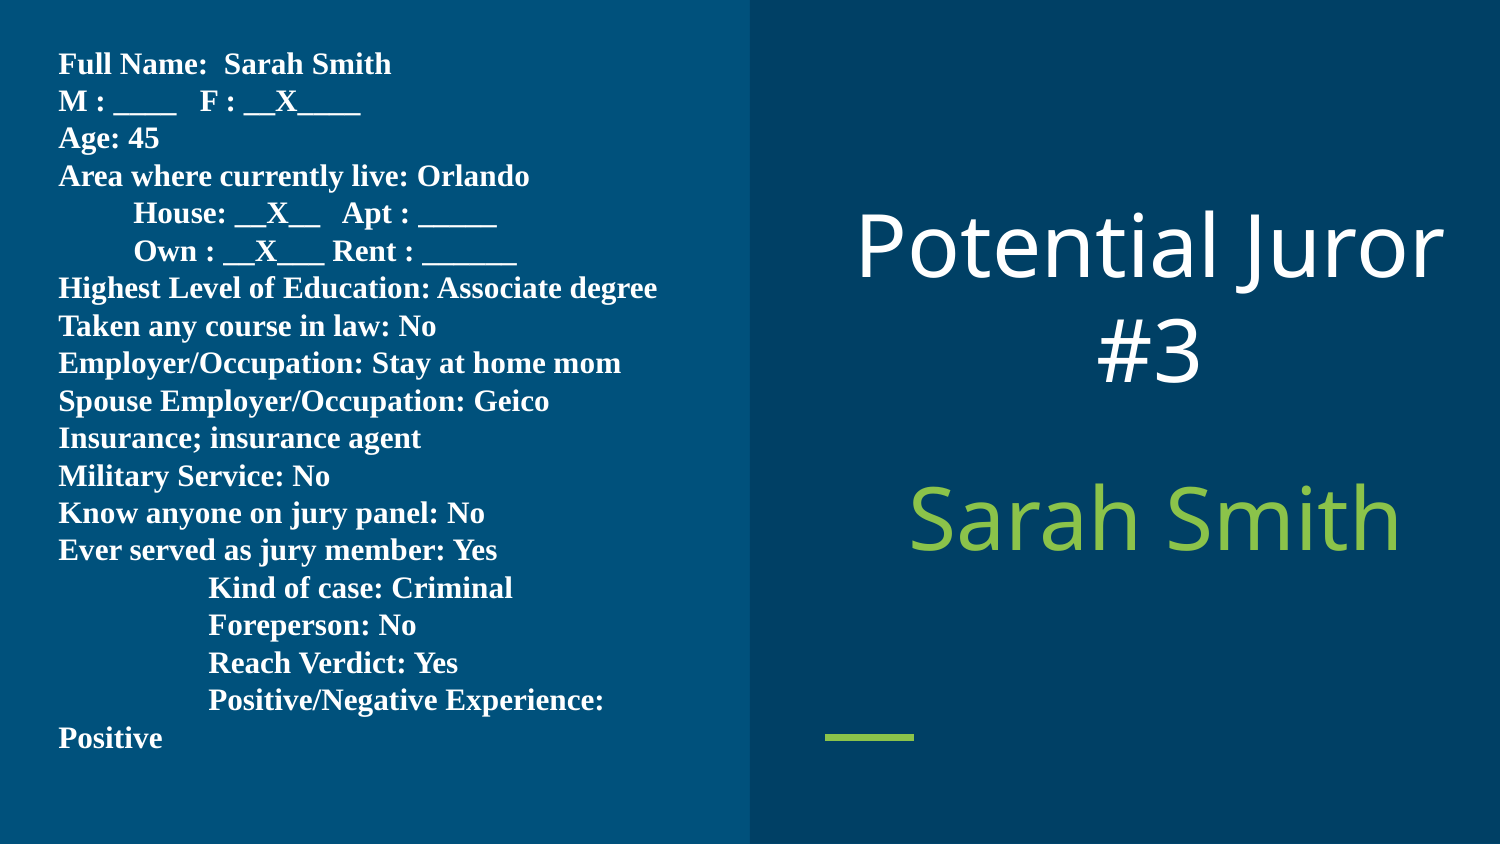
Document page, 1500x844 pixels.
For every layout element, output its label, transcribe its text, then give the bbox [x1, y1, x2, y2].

title Potential Juror #3 [818, 174, 1482, 422]
subtitle Sarah Smith [841, 448, 1470, 669]
text_box Full Name: Sarah Smith M : ____ F : __X____ Age: 45 Area where currently live: Orlando House: __X__ Apt : _____ Own : __X___ Rent : ______ Highest Level of Education: Associate degree Taken any course in law: No Employer/Occupation: Stay at home mom Spouse Employer/Occupation: Geico Insurance; insurance agent Military Service: No Know anyone on jury panel: No Ever served as jury member: Yes Kind of case: Criminal Foreperson: No Reach Verdict: Yes Positive/Negative Experience: Positive [43, 27, 707, 801]
